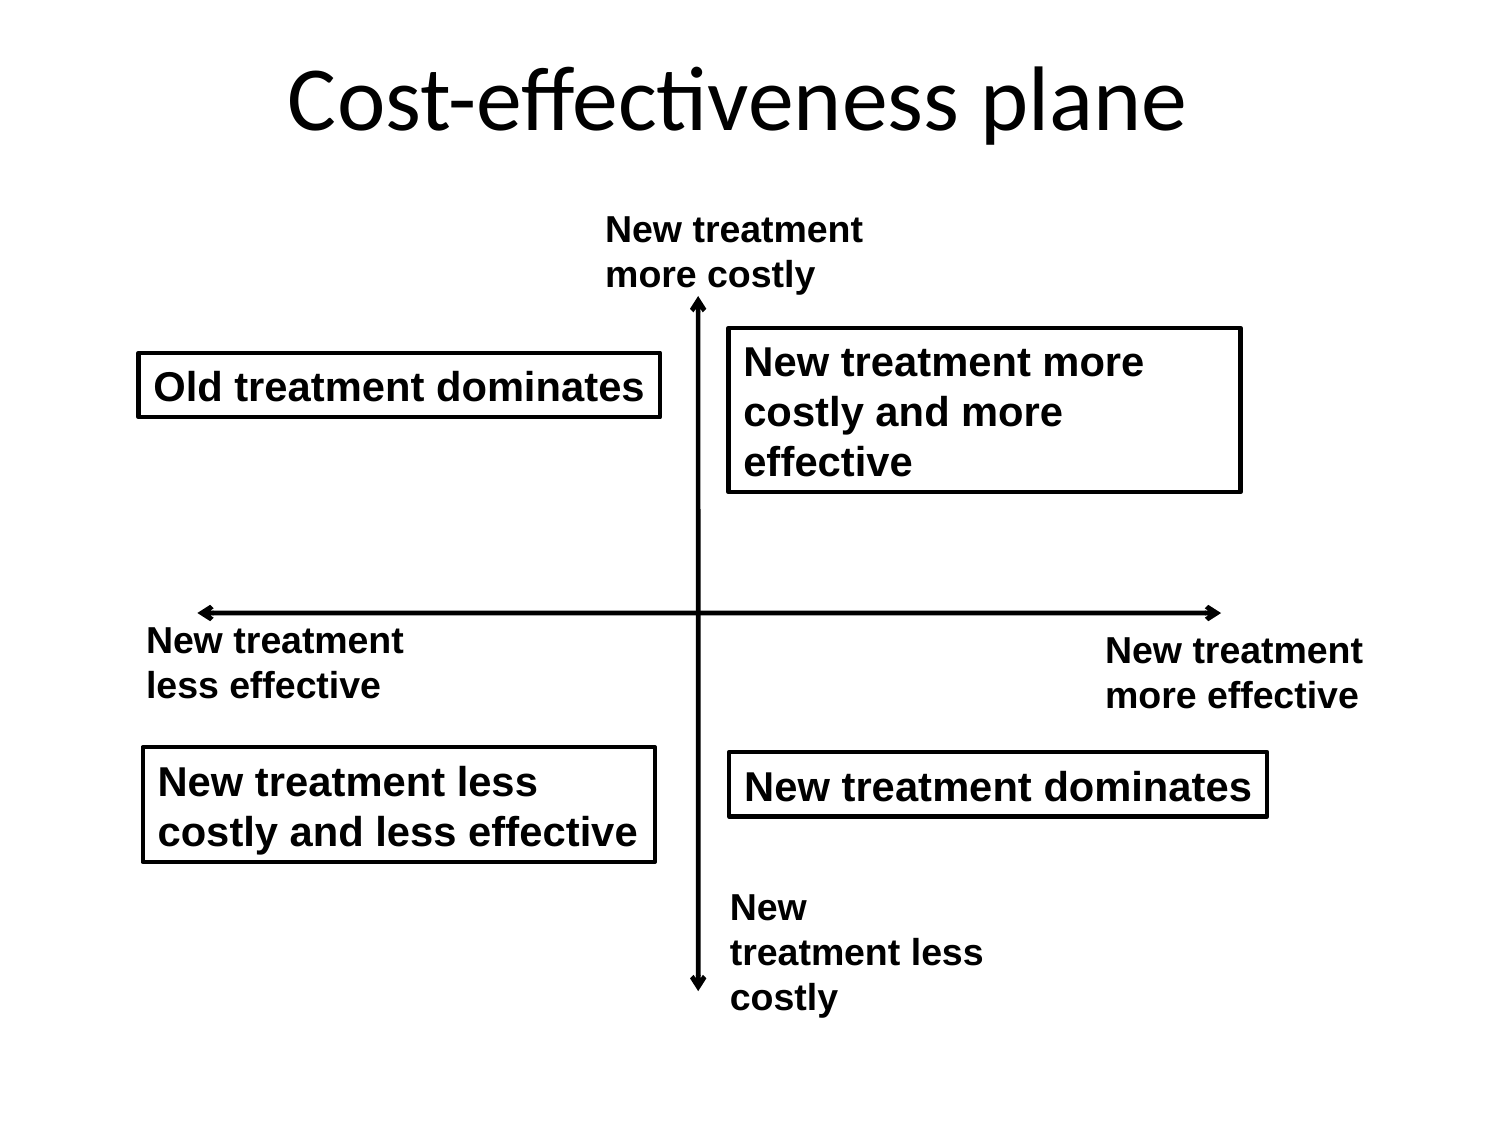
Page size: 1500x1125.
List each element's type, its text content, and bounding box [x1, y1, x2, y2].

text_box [130, 197, 1407, 1026]
title Cost-effectiveness plane [63, 0, 1413, 188]
